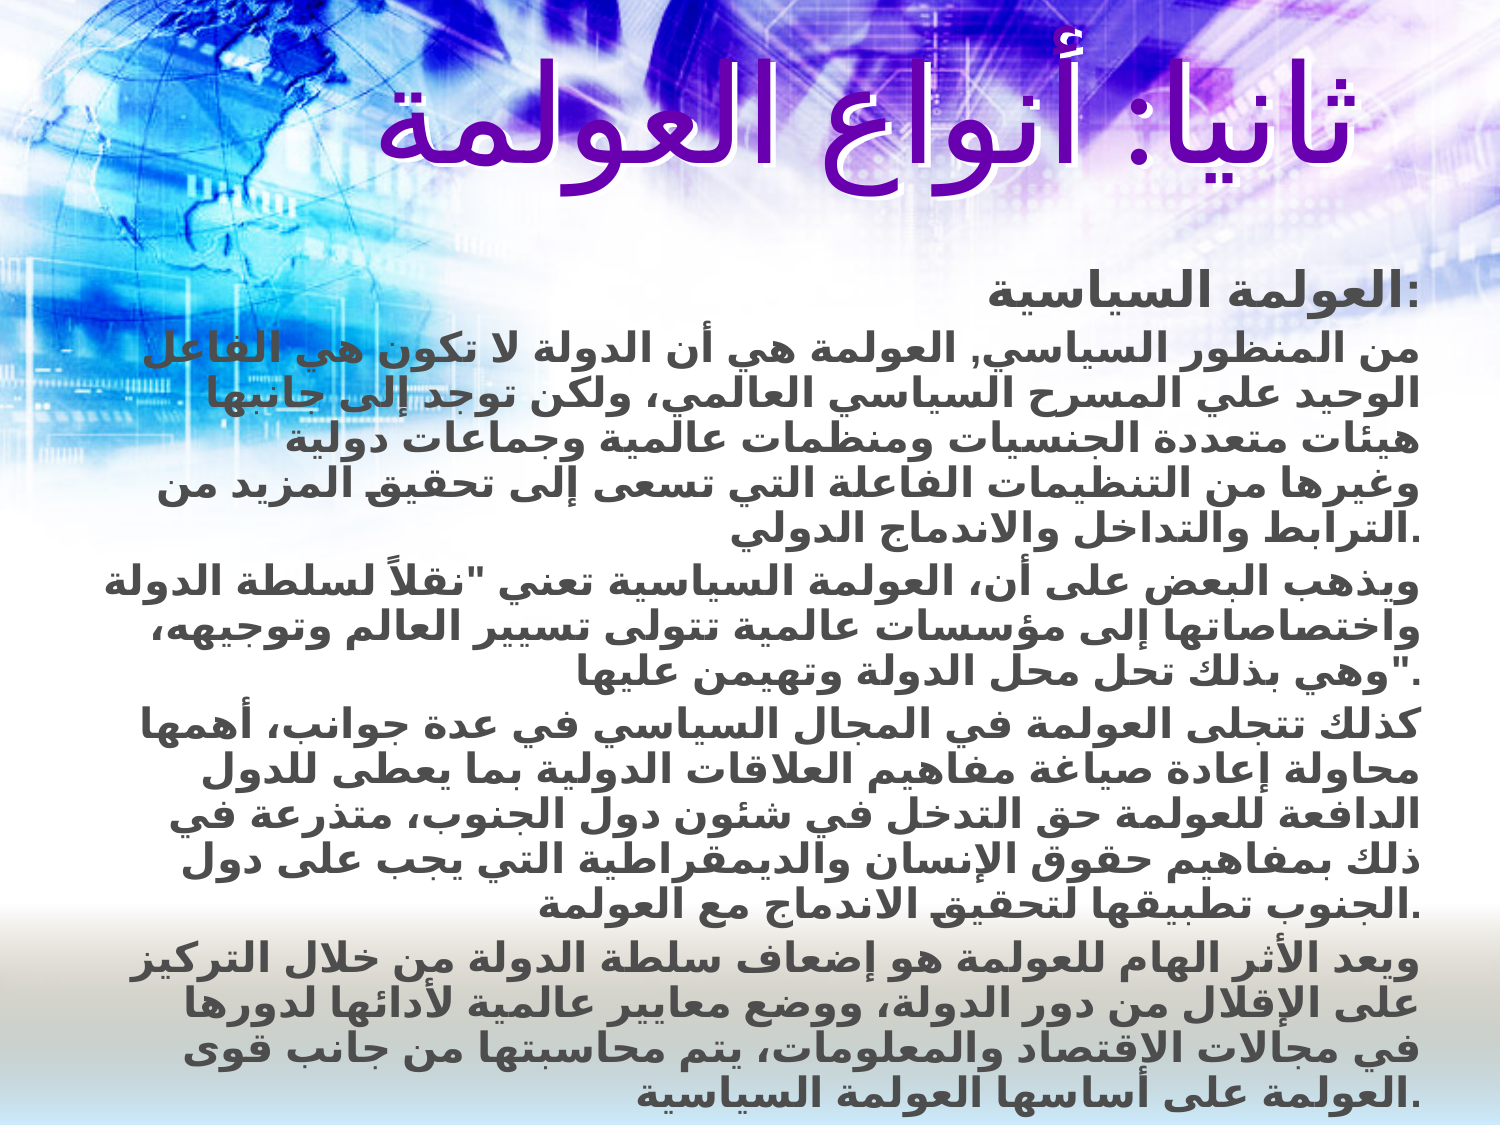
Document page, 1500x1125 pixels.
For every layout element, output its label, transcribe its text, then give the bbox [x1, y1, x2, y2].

title ثانيا: أنواع العولمة [300, 66, 1377, 150]
list العولمة السياسية: من المنظور السياسي, العولمة هي أن الدولة لا تكون هي الفاعل الوحيد علي المسرح السياسي العالمي، ولكن توجد إلى جانبها هيئات متعددة الجنسيات ومنظمات عالمية وجماعات دولية وغيرها من التنظيمات الفاعلة التي تسعى إلى تحقيق المزيد من الترابط والتداخل والاندماج الدولي. ويذهب البعض على أن، العولمة السياسية تعني "نقلاً لسلطة الدولة واختصاصاتها إلى مؤسسات عالمية تتولى تسيير العالم وتوجيهه، وهي بذلك تحل محل الدولة وتهيمن عليها". كذلك تتجلى العولمة في المجال السياسي في عدة جوانب، أهمها محاولة إعادة صياغة مفاهيم العلاقات الدولية بما يعطى للدول الدافعة للعولمة حق التدخل في شئون دول الجنوب، متذرعة في ذلك بمفاهيم حقوق الإنسان والديمقراطية التي يجب على دول الجنوب تطبيقها لتحقيق الاندماج مع العولمة. ويعد الأثر الهام للعولمة هو إضعاف سلطة الدولة من خلال التركيز على الإقلال من دور الدولة، ووضع معايير عالمية لأدائها لدورها في مجالات الاقتصاد والمعلومات، يتم محاسبتها من جانب قوى العولمة على أساسها العولمة السياسية. [52, 196, 1438, 1036]
picture [0, 0, 1500, 936]
